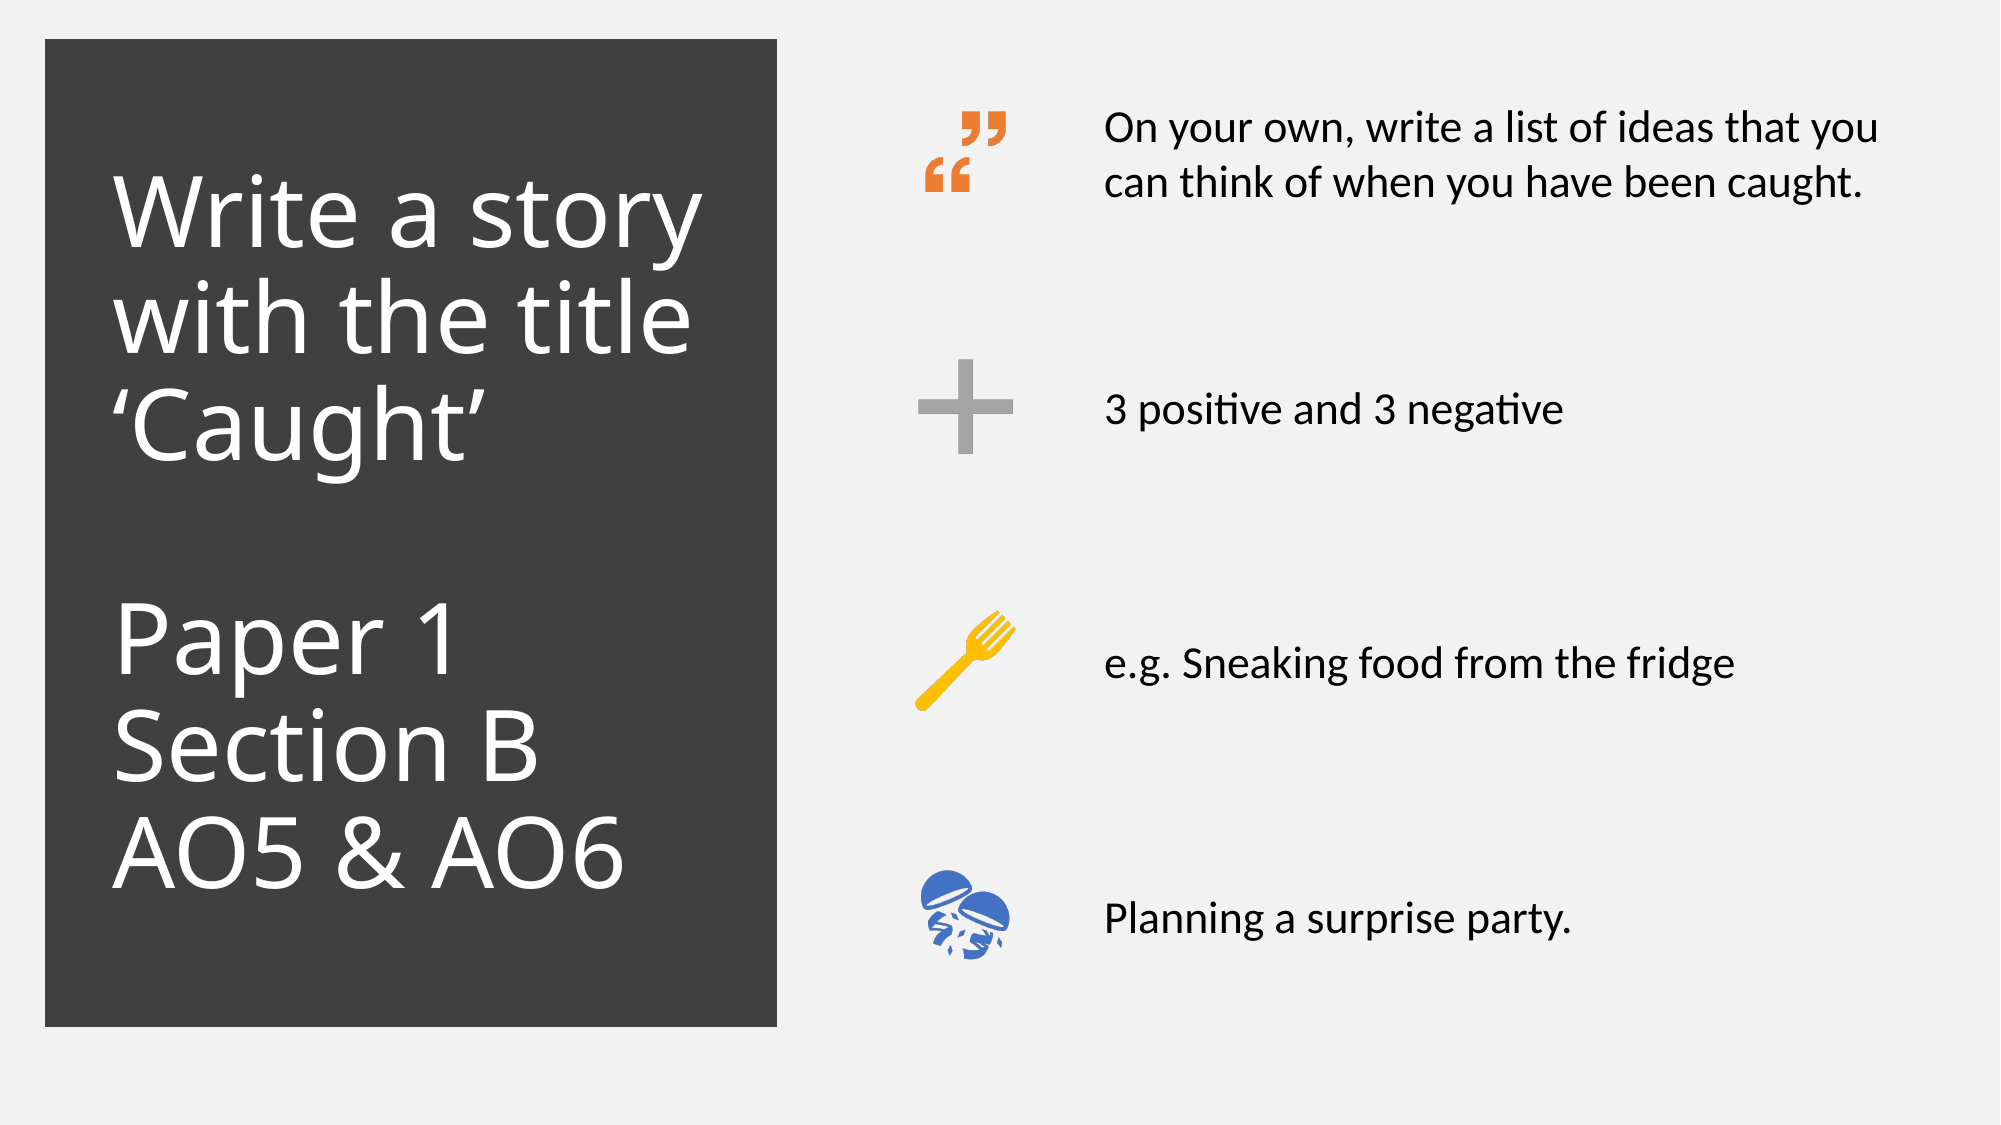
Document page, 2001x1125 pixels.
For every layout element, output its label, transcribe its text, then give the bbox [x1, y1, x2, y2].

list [847, 49, 1929, 1018]
title Write a story with the title ‘Caught’ Paper 1 Section B AO5 & AO6 [97, 104, 722, 967]
text_box [54, 49, 768, 1018]
